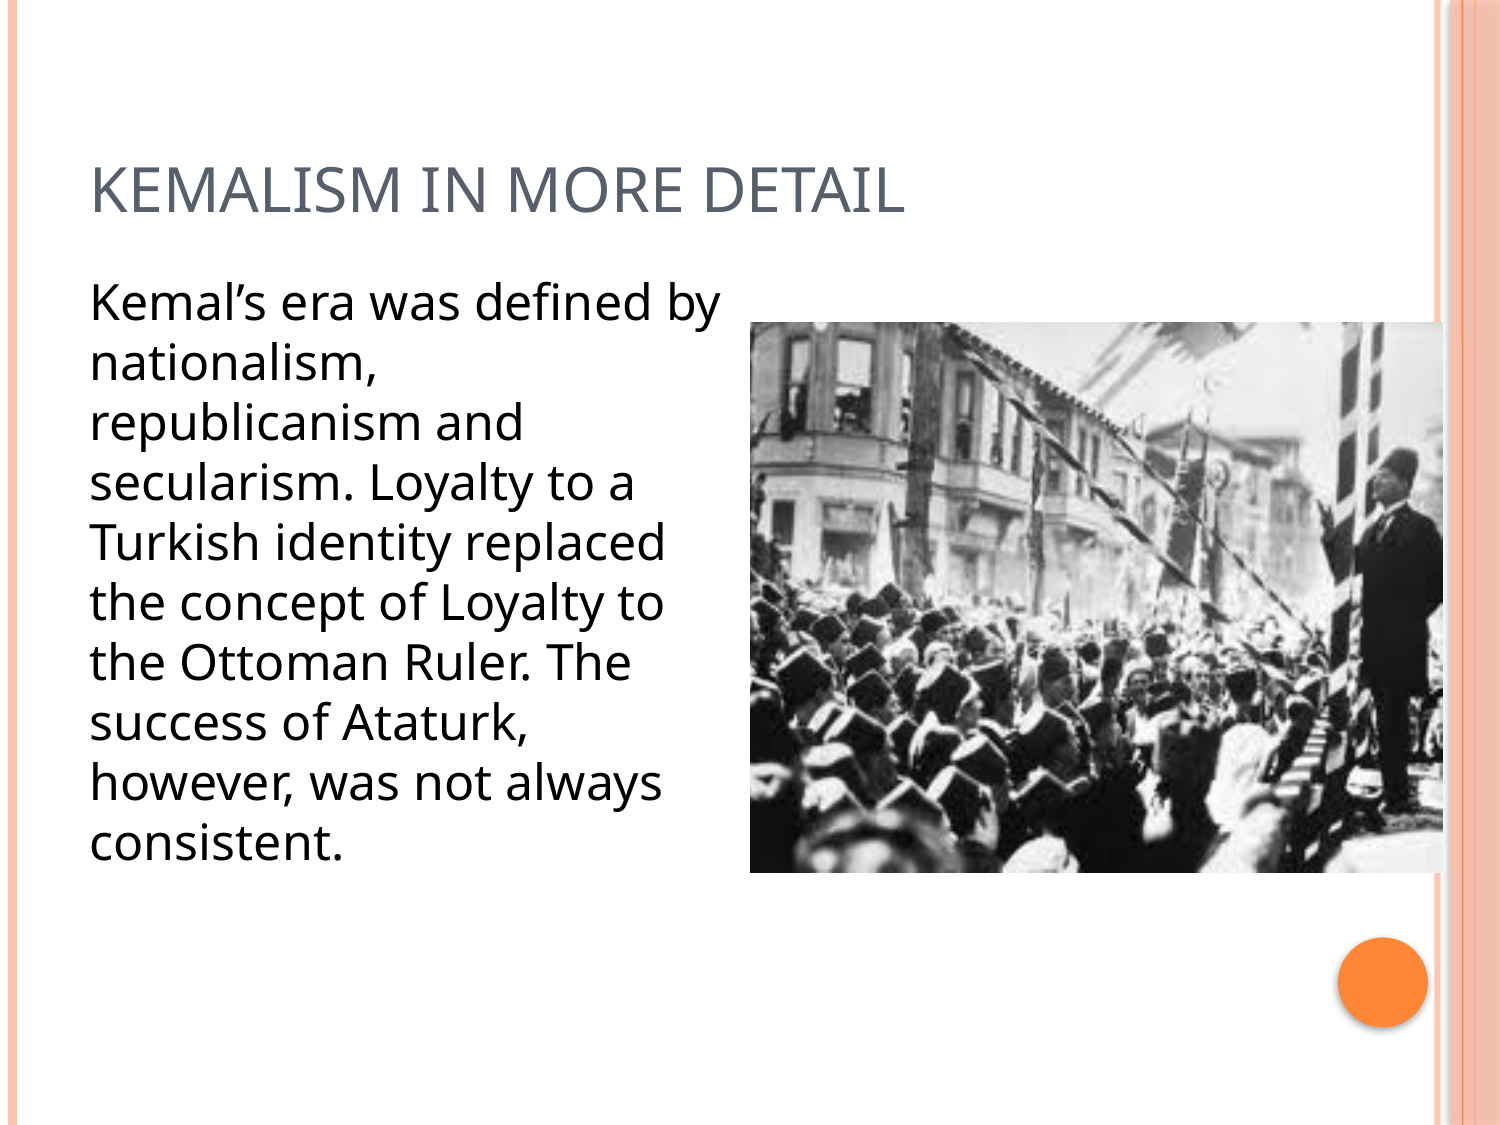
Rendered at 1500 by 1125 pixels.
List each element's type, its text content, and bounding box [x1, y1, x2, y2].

list Kemal’s era was defined by nationalism, republicanism and secularism. Loyalty to a Turkish identity replaced the concept of Loyalty to the Ottoman Ruler. The success of Ataturk, however, was not always consistent. [75, 262, 738, 1005]
title KEMALISM in more detail [75, 45, 1300, 233]
picture [749, 322, 1444, 874]
